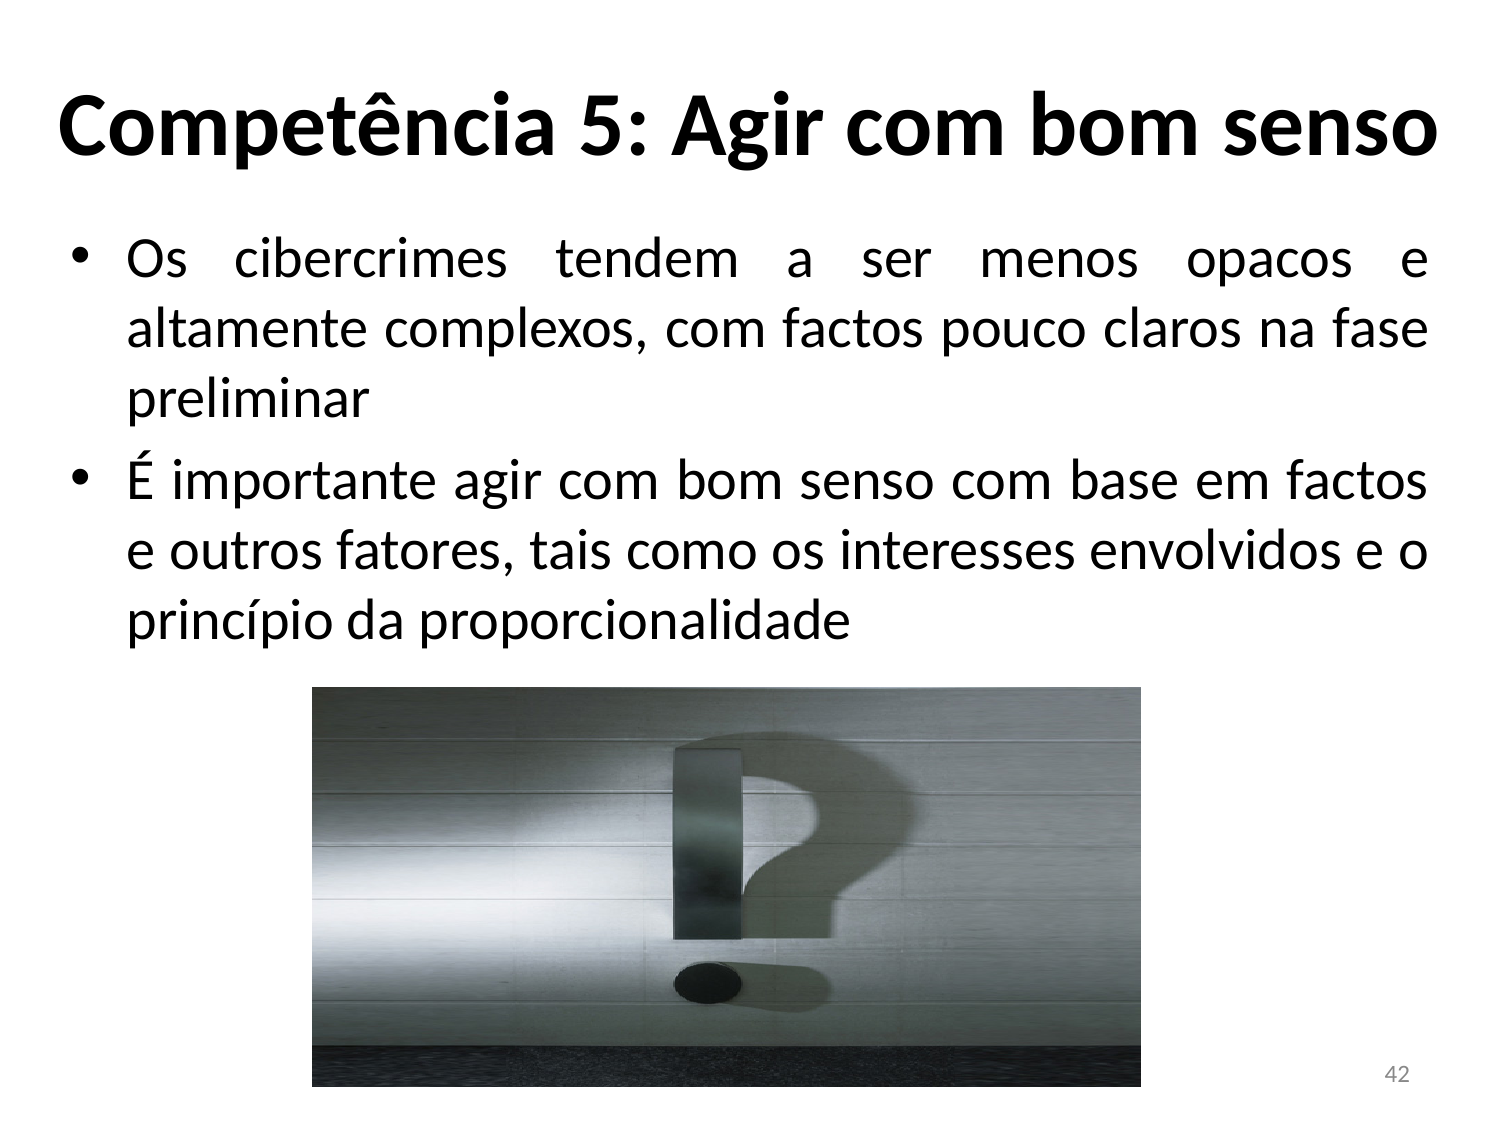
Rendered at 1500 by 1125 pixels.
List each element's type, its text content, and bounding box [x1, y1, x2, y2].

picture [312, 687, 1141, 1088]
slide_number 42 [1074, 1042, 1425, 1103]
text_box Os cibercrimes tendem a ser menos opacos e altamente complexos, com factos pouco claros na fase preliminar É importante agir com bom senso com base em factos e outros fatores, tais como os interesses envolvidos e o princípio da proporcionalidade [55, 213, 1445, 1088]
title Competência 5: Agir com bom senso [29, 24, 1471, 213]
